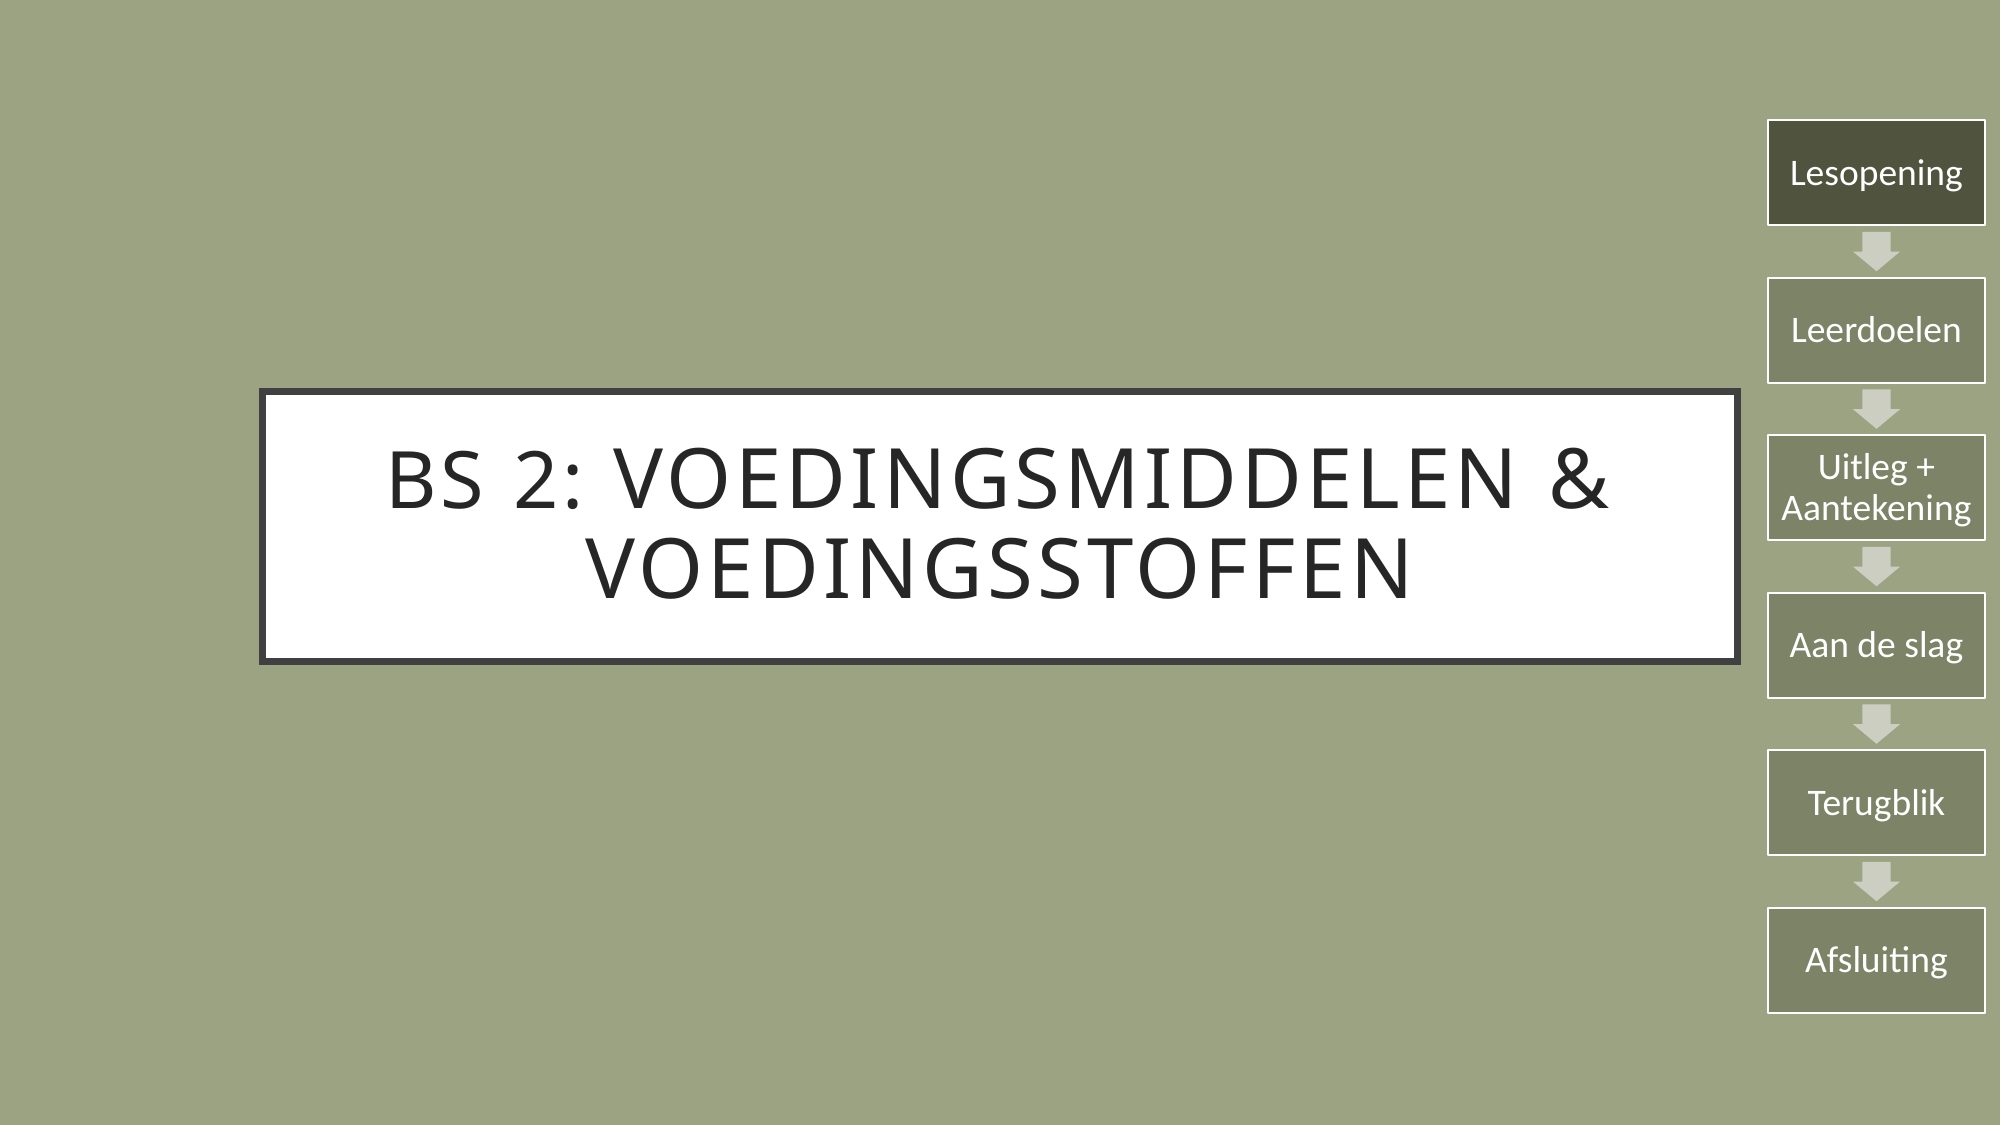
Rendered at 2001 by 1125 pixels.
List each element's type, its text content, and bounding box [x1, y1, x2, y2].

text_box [1753, 119, 2000, 1014]
title BS 2: Voedingsmiddelen & voedingsstoffen [259, 388, 1741, 665]
